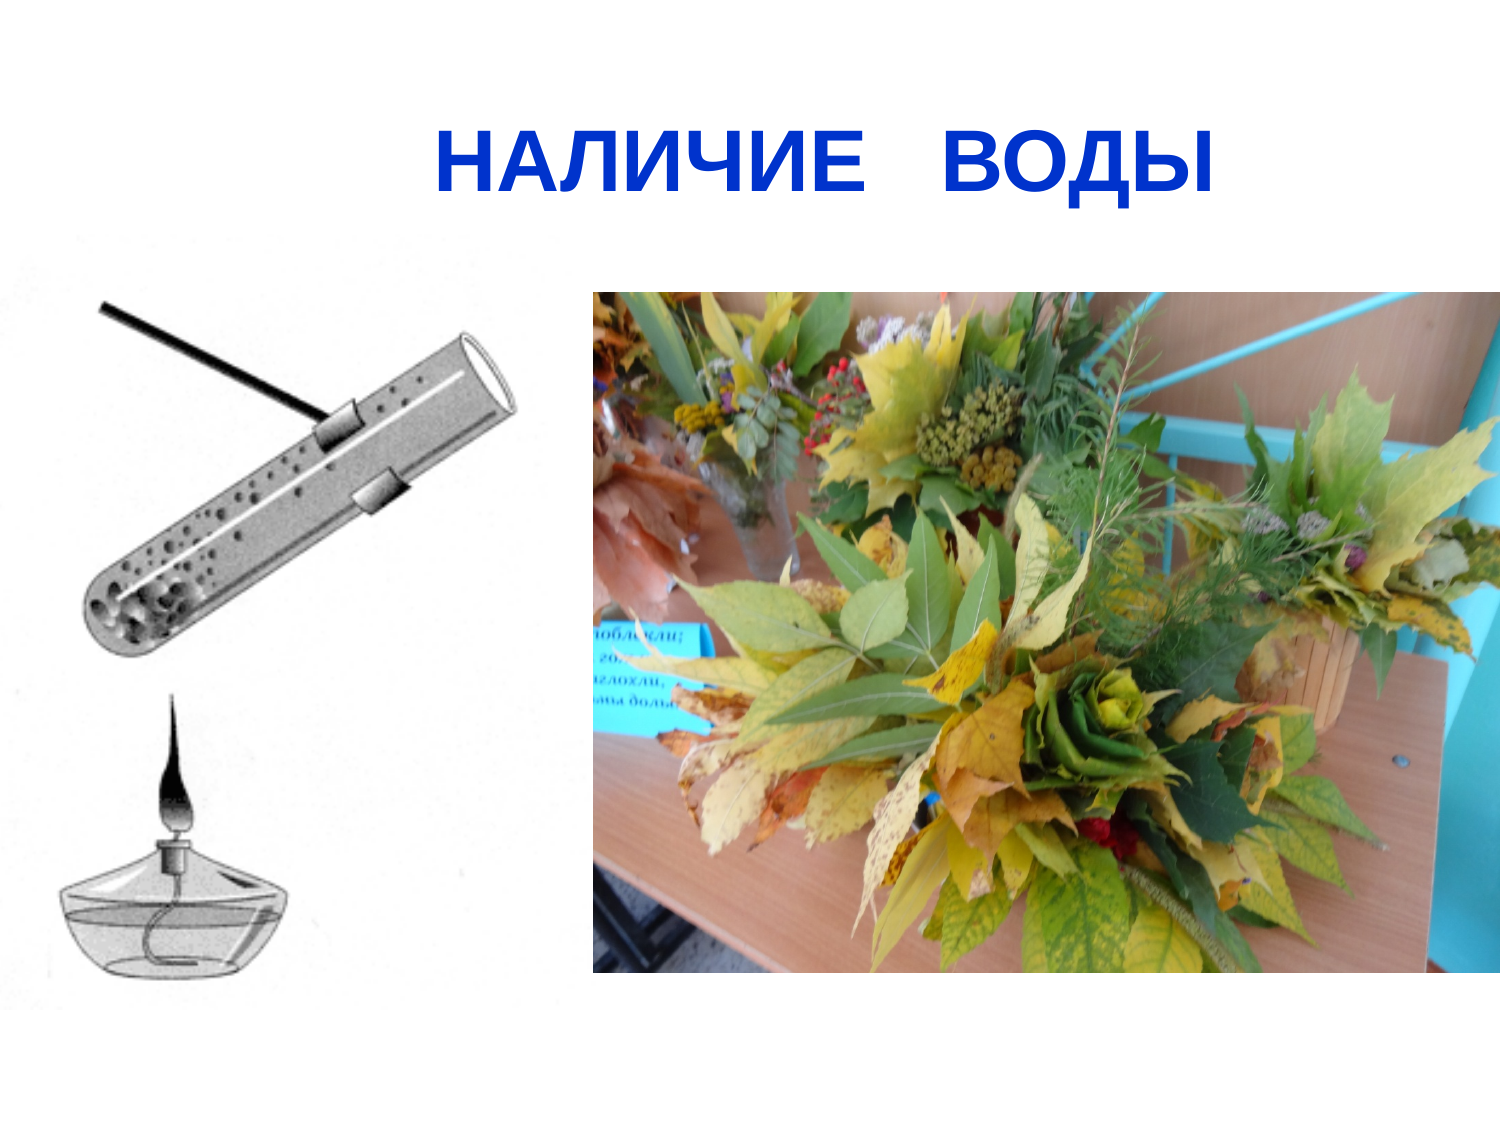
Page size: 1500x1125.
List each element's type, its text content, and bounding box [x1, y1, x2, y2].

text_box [0, 234, 597, 1010]
picture [593, 292, 1500, 973]
text_box НАЛИЧИЕ ВОДЫ [249, 31, 1400, 282]
